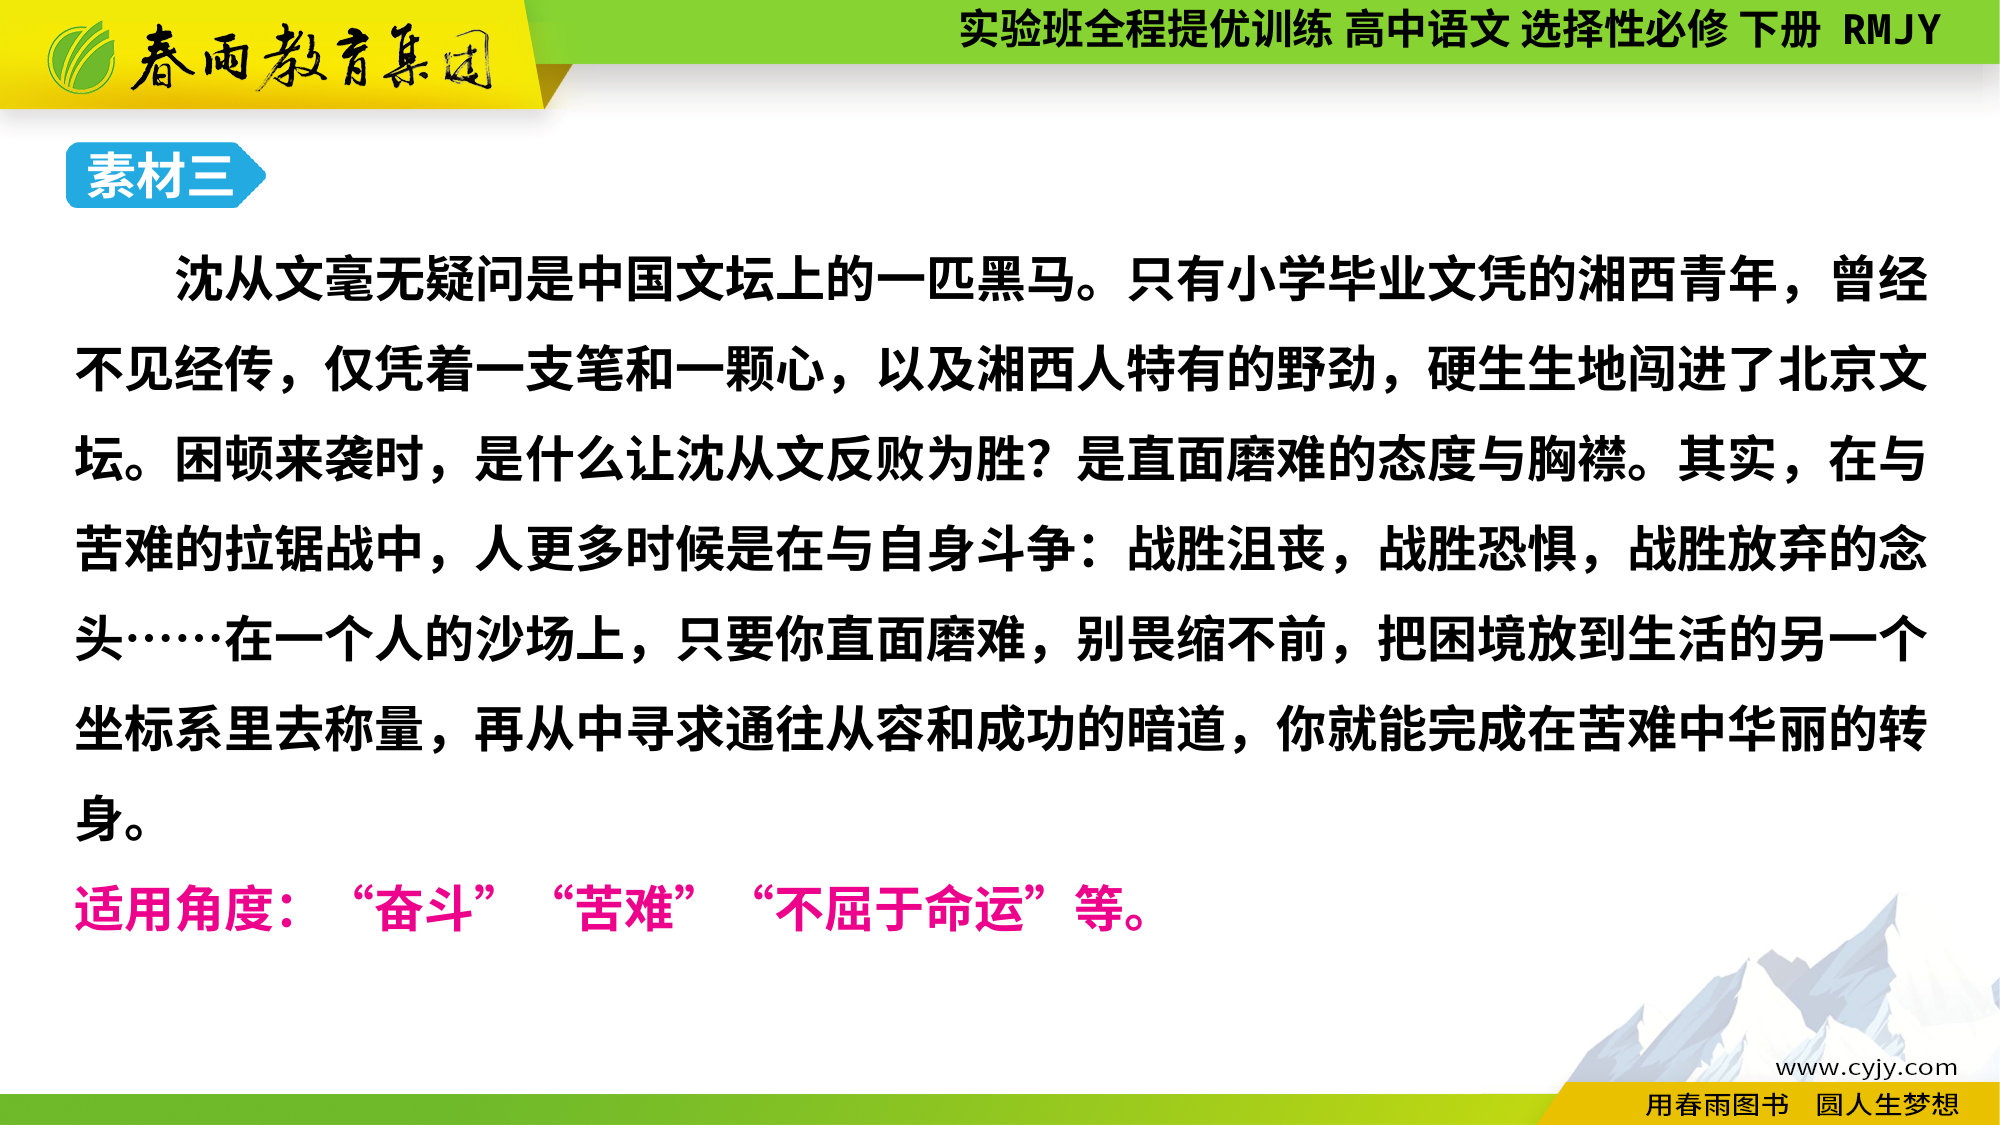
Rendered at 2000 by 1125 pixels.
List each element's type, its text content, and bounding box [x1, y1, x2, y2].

picture [0, 0, 2000, 1125]
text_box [66, 136, 266, 214]
list 沈从文毫无疑问是中国文坛上的一匹黑马。只有小学毕业文凭的湘西青年，曾经不见经传，仅凭着一支笔和一颗心，以及湘西人特有的野劲，硬生生地闯进了北京文坛。困顿来袭时，是什么让沈从文反败为胜？是直面磨难的态度与胸襟。其实，在与苦难的拉锯战中，人更多时候是在与自身斗争：战胜沮丧，战胜恐惧，战胜放弃的念头……在一个人的沙场上，只要你直面磨难，别畏缩不前，把困境放到生活的另一个坐标系里去称量，再从中寻求通往从容和成功的暗道，你就能完成在苦难中华丽的转身。 适用角度：“奋斗”“苦难”“不屈于命运”等。 [59, 209, 1944, 953]
